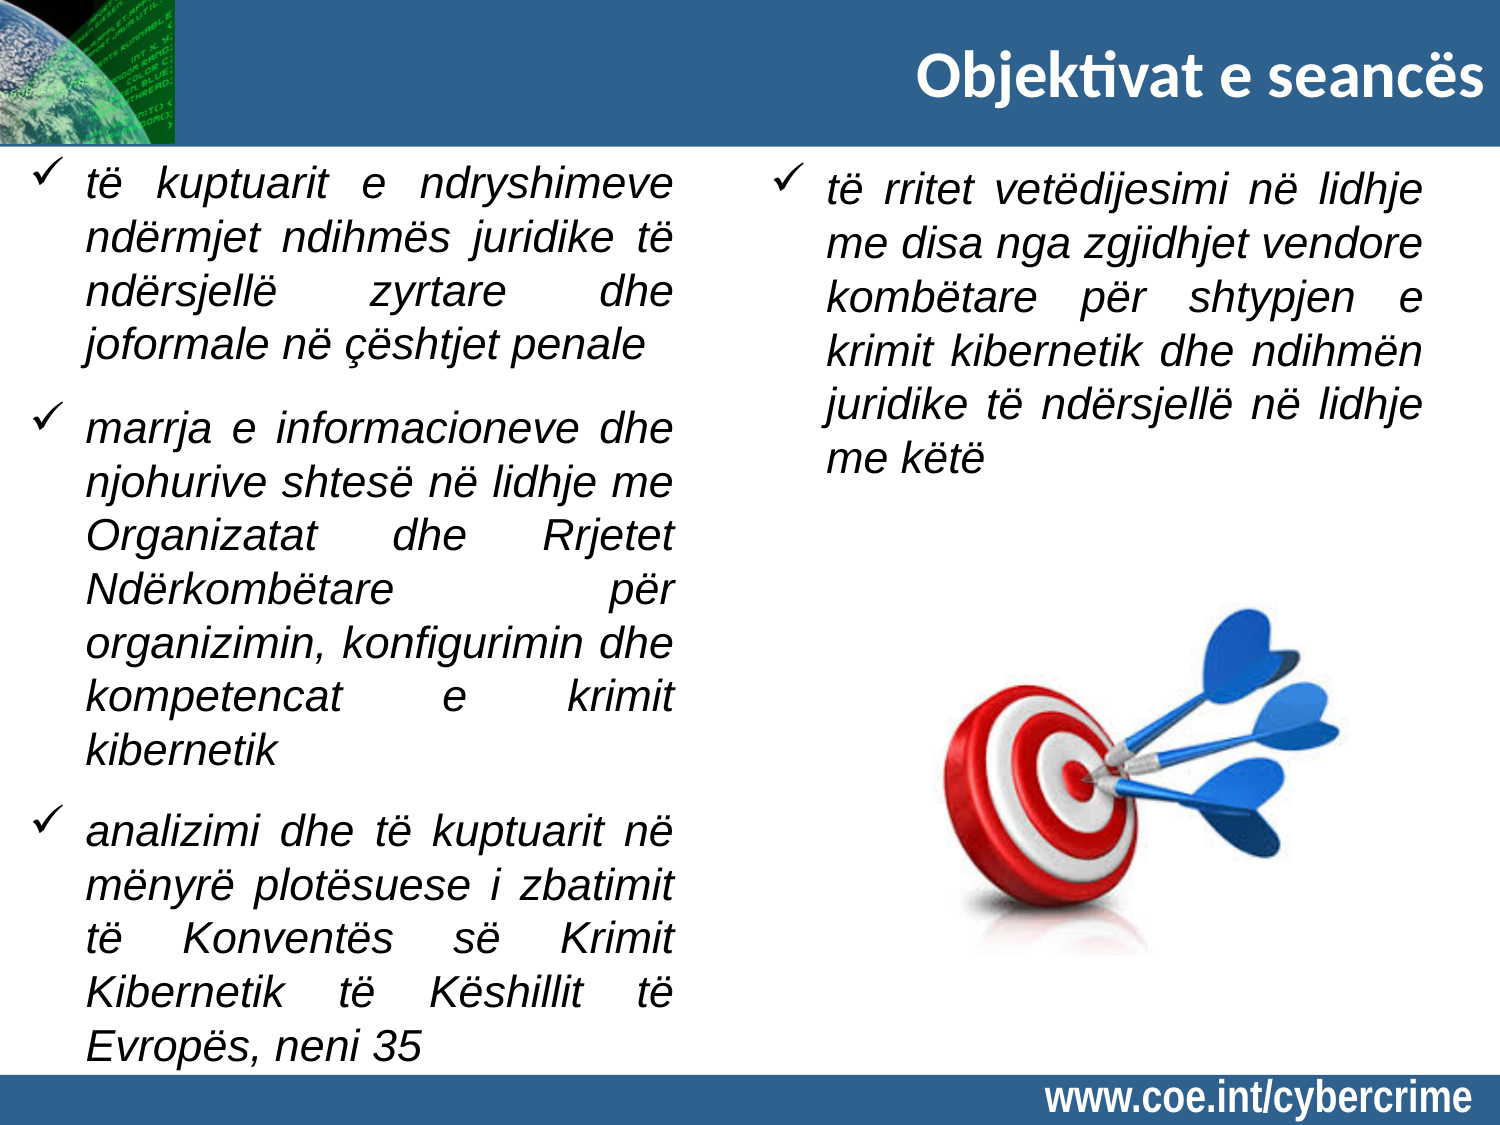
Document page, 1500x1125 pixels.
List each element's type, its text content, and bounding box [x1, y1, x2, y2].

text_box Objektivat e seancës [179, 0, 1500, 149]
text_box të kuptuarit e ndryshimeve ndërmjet ndihmës juridike të ndërsjellë zyrtare dhe joformale në çështjet penale marrja e informacioneve dhe njohurive shtesë në lidhje me Organizatat dhe Rrjetet Ndërkombëtare për organizimin, konfigurimin dhe kompetencat e krimit kibernetik analizimi dhe të kuptuarit në mënyrë plotësuese i zbatimit të Konventës së Krimit Kibernetik të Këshillit të Evropës, neni 35 [14, 146, 691, 1078]
picture [0, 0, 175, 144]
picture [904, 602, 1366, 957]
text_box të rritet vetëdijesimi në lidhje me disa nga zgjidhjet vendore kombëtare për shtypjen e krimit kibernetik dhe ndihmën juridike të ndërsjellë në lidhje me këtë [755, 152, 1440, 490]
text_box [0, 1073, 1030, 1125]
text_box www.coe.int/cybercrime [1030, 1059, 1500, 1125]
